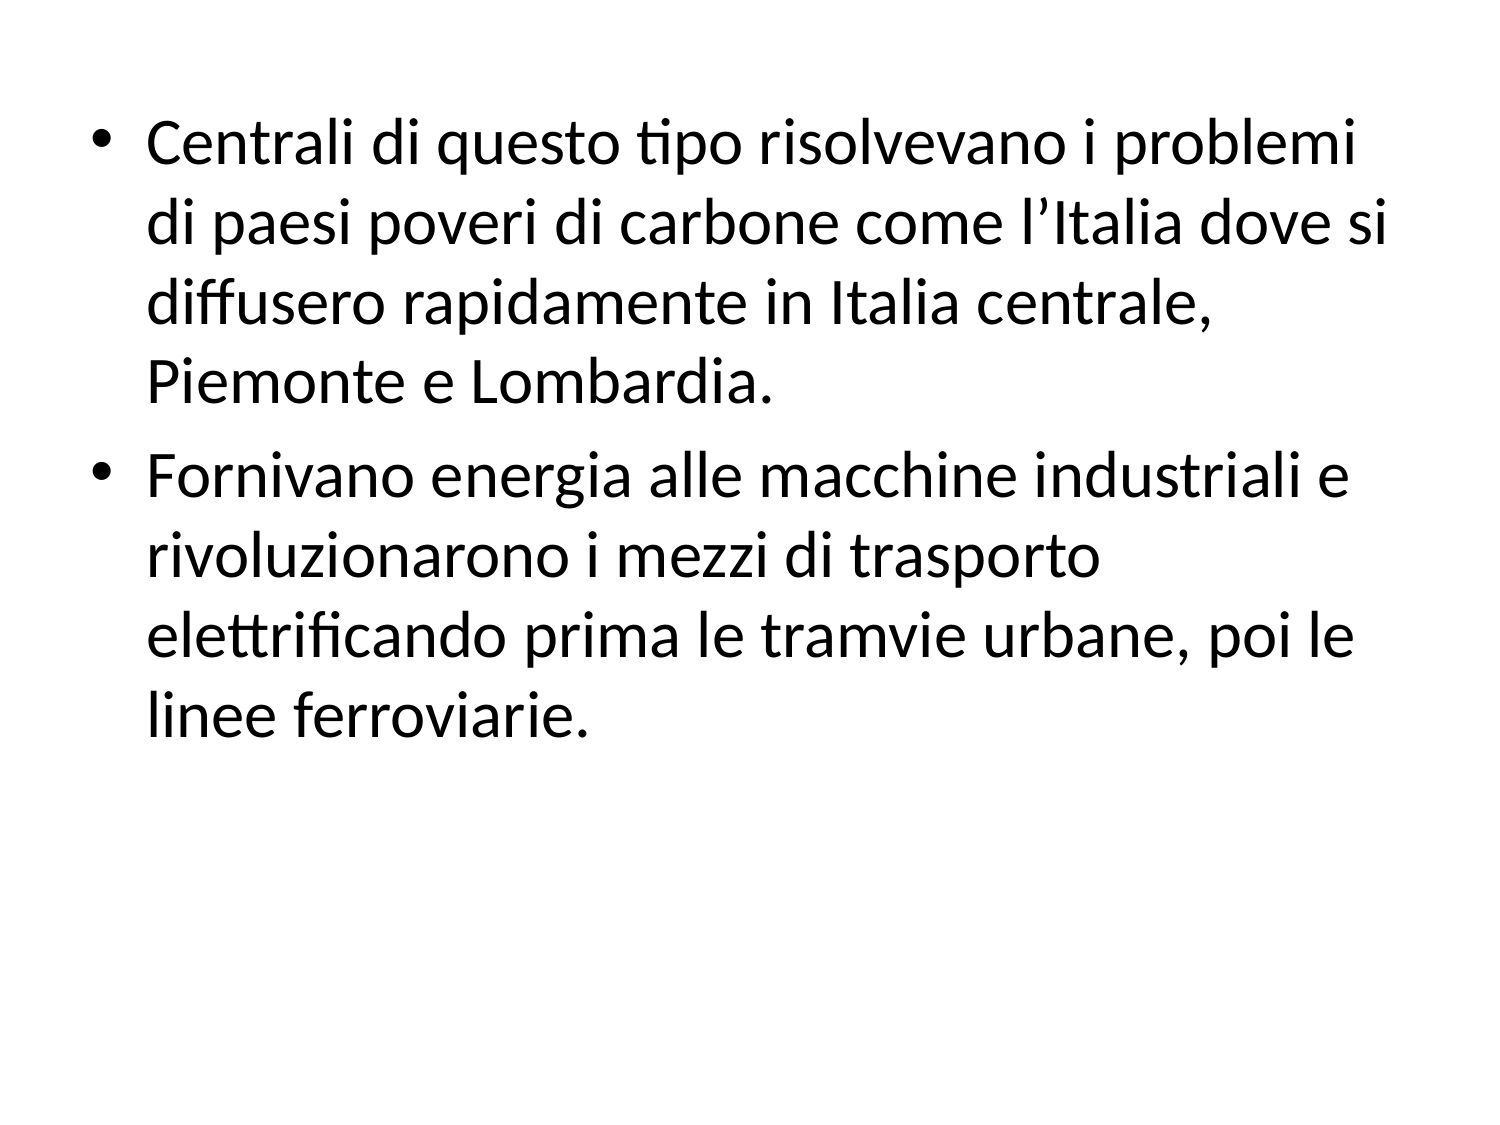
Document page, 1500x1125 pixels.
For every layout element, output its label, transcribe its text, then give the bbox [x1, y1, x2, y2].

list Centrali di questo tipo risolvevano i problemi di paesi poveri di carbone come l’Italia dove si diffusero rapidamente in Italia centrale, Piemonte e Lombardia. Fornivano energia alle macchine industriali e rivoluzionarono i mezzi di trasporto elettrificando prima le tramvie urbane, poi le linee ferroviarie. [75, 90, 1425, 1005]
